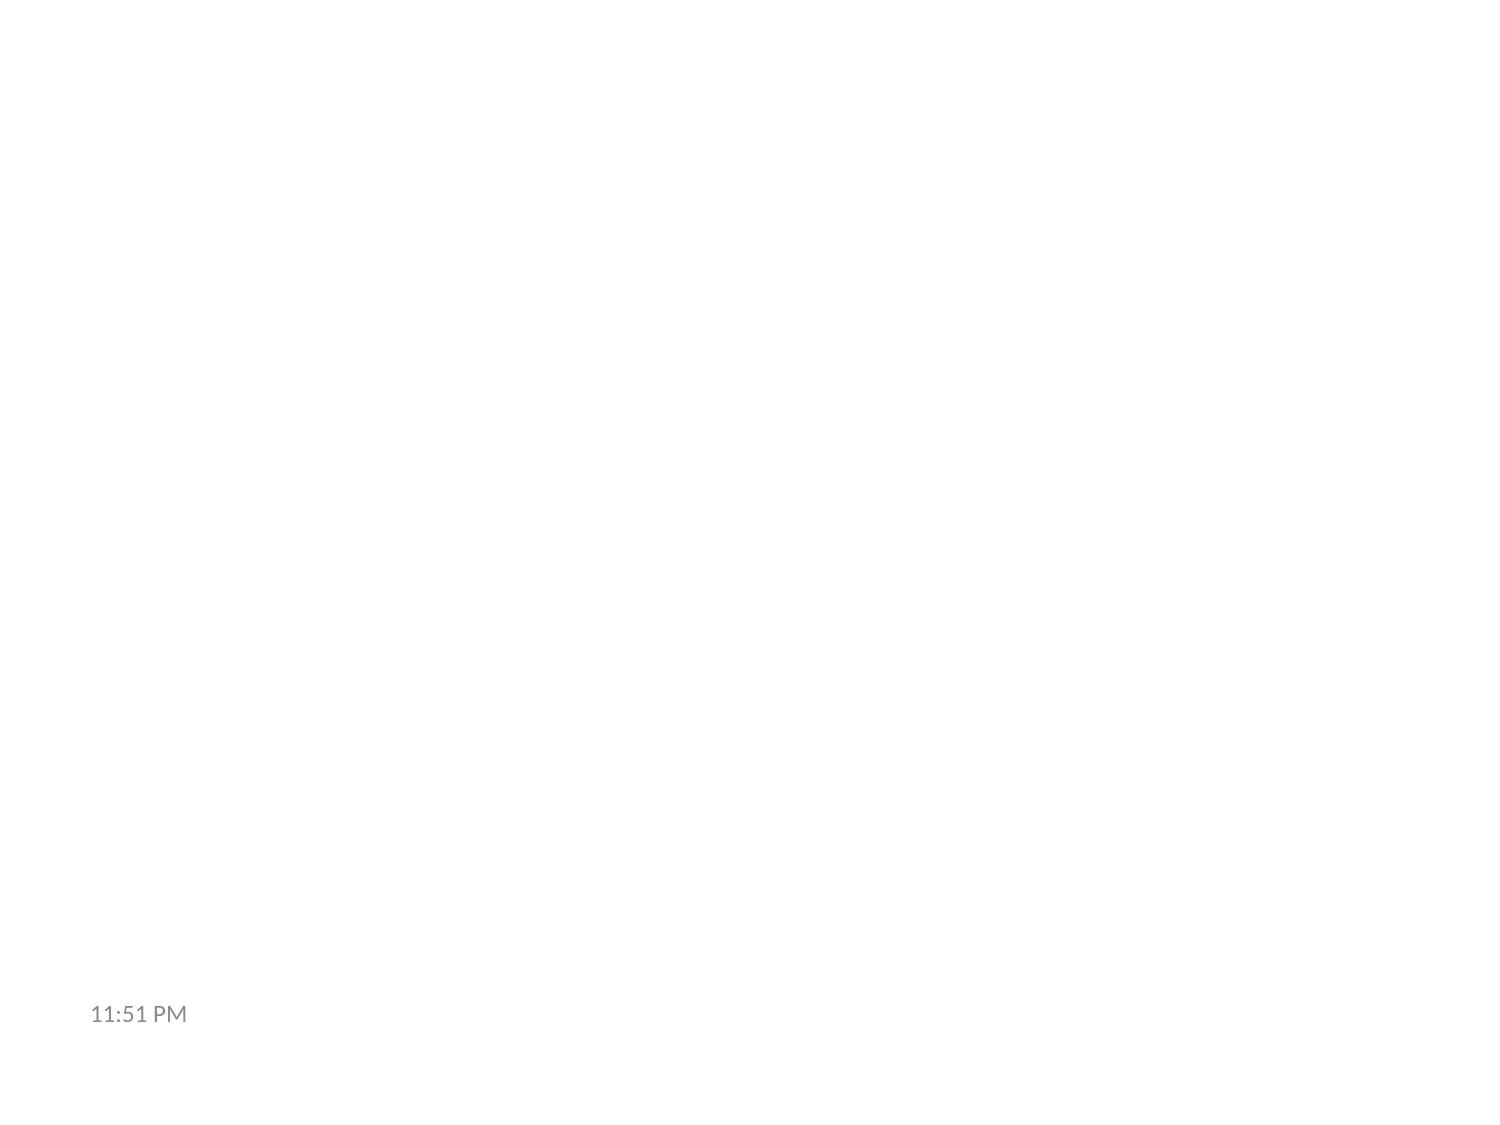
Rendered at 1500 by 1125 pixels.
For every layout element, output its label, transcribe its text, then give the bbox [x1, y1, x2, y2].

text_box 3:35 PM [75, 982, 425, 1043]
